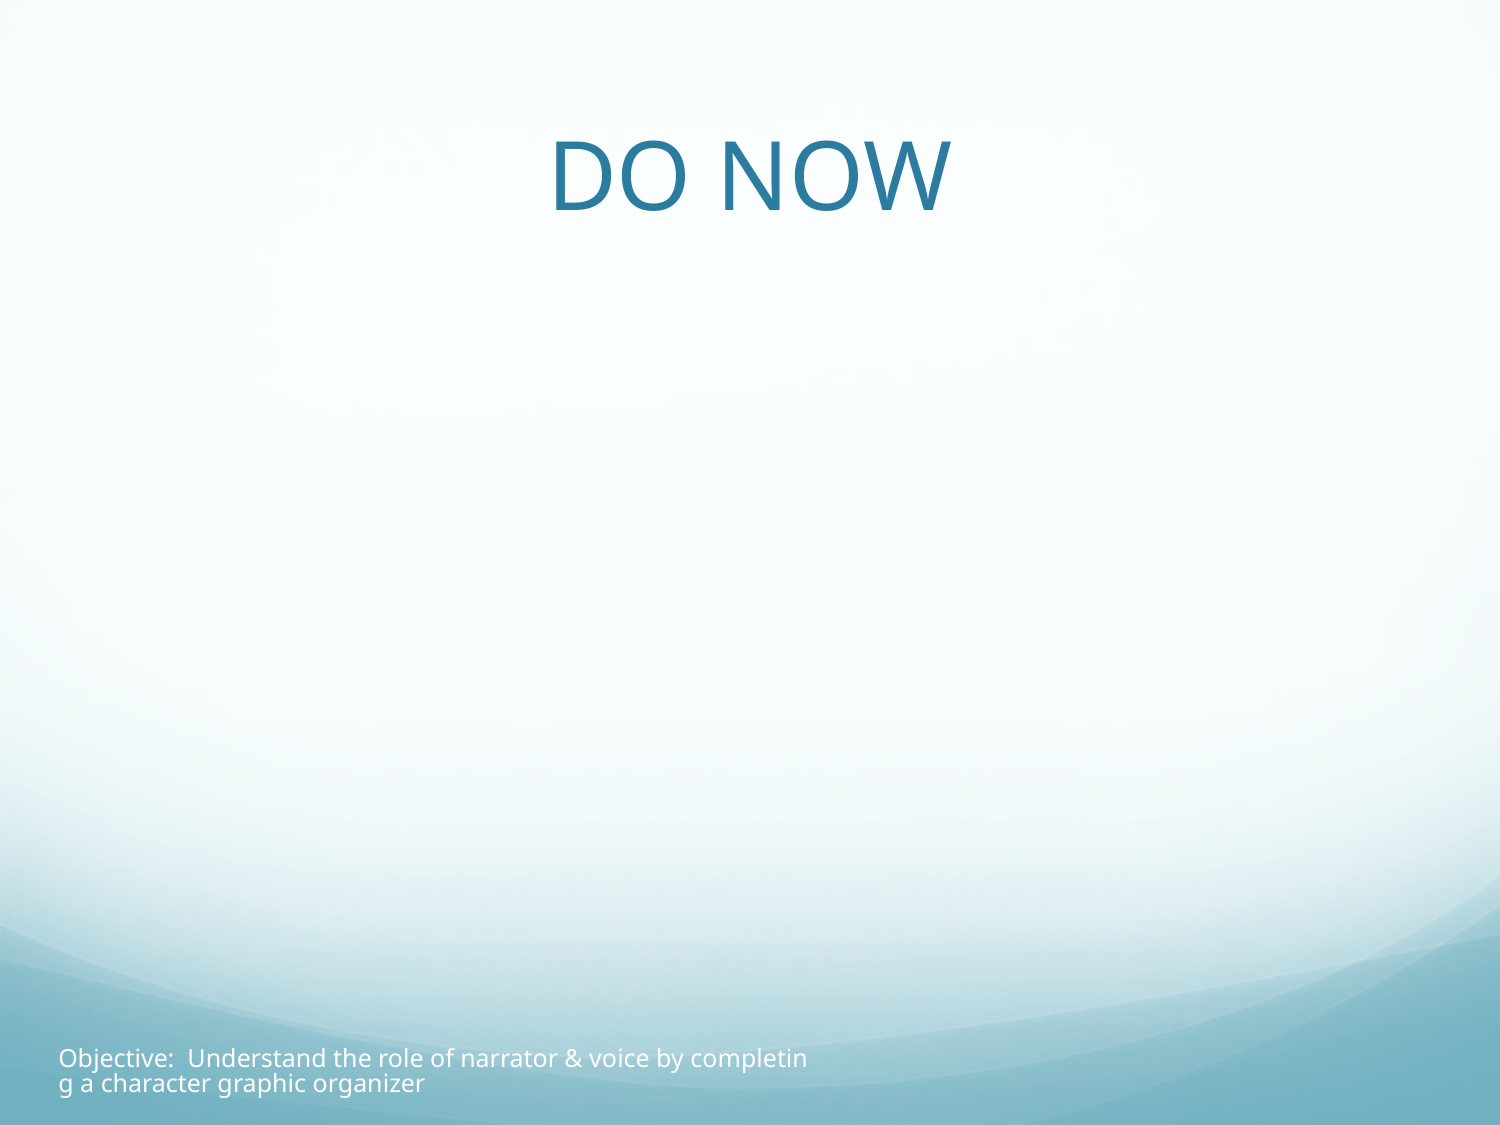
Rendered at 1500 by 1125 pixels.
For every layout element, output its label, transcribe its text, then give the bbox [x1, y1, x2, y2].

title DO NOW [90, 17, 1410, 237]
footer Objective: Understand the role of narrator & voice by completing a character graphic organizer [43, 1029, 838, 1090]
